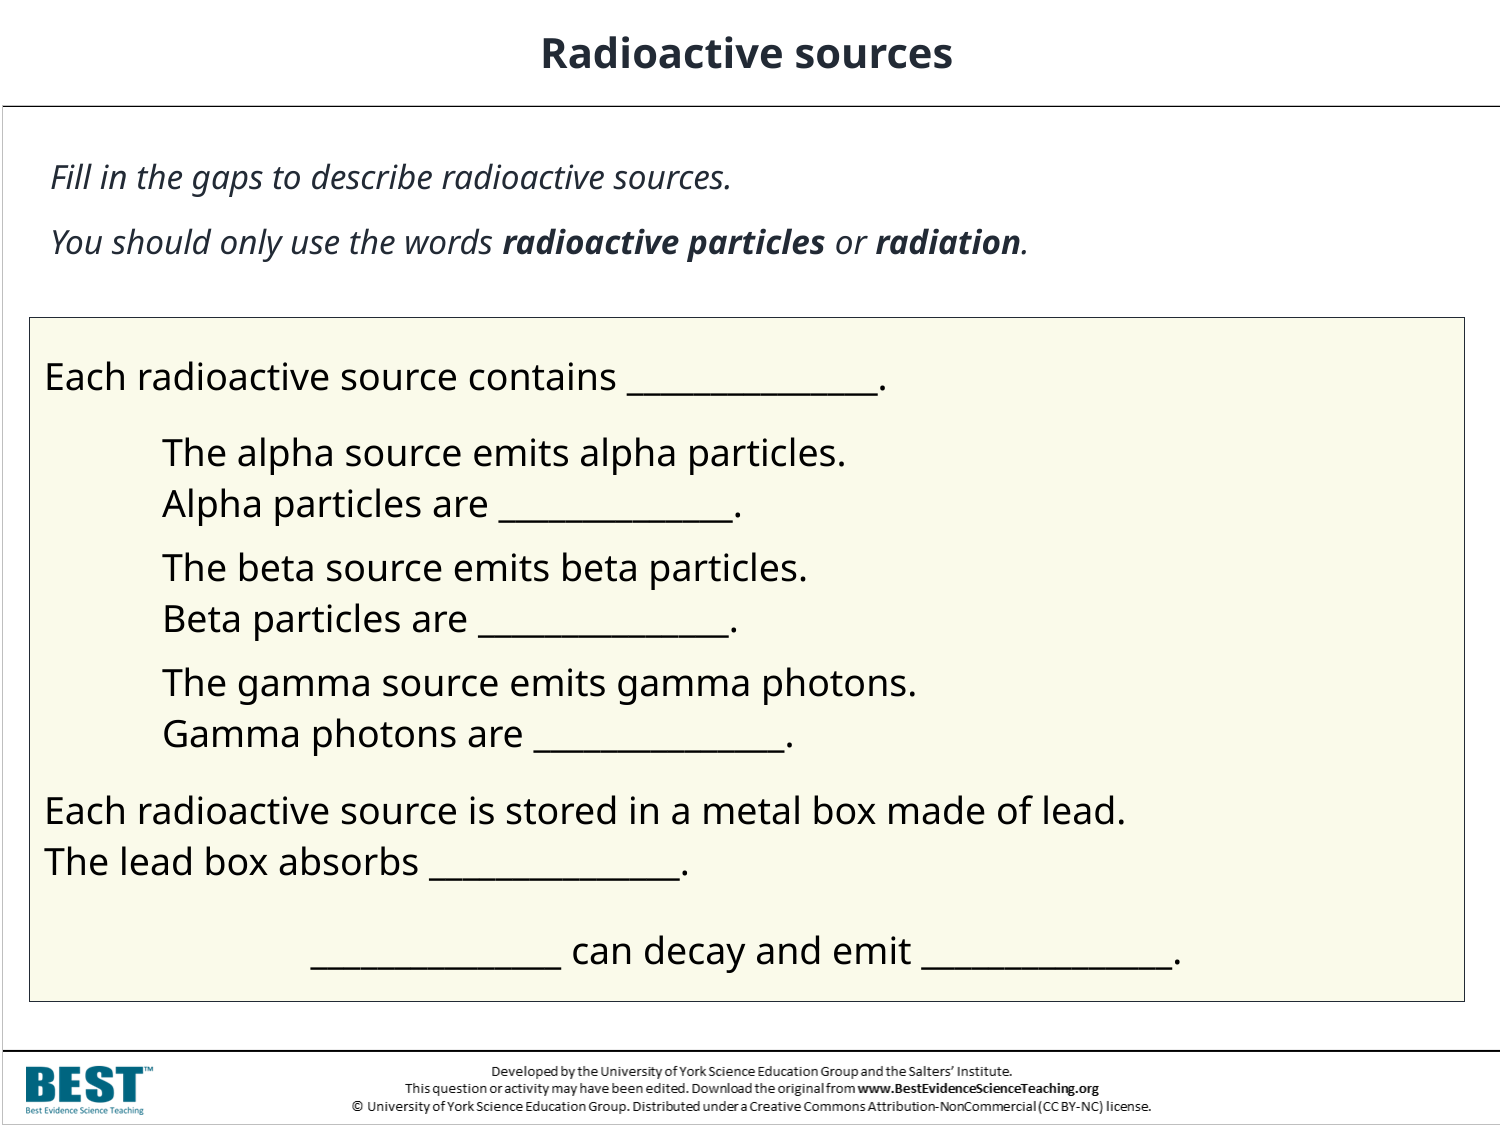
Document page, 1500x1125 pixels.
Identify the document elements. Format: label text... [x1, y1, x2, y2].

picture [2, 105, 1500, 1125]
text_box Radioactive sources [23, 4, 1471, 99]
